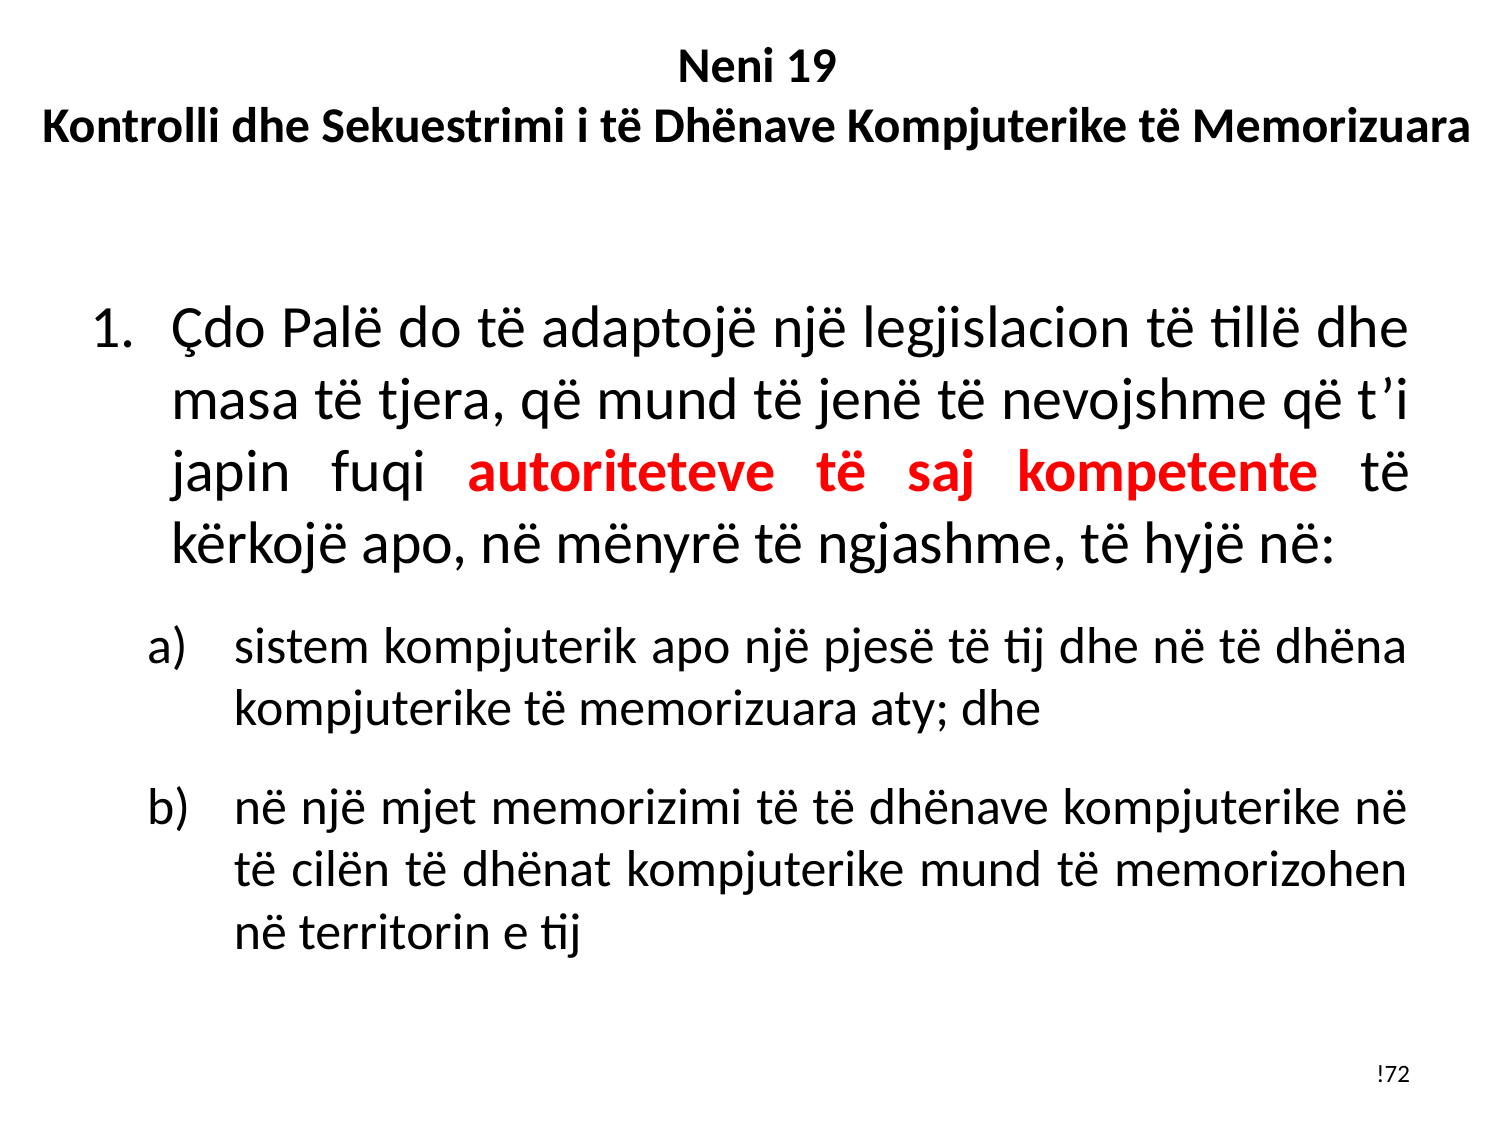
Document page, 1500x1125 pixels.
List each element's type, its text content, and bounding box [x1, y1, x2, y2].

list Çdo Palë do të adaptojë një legjislacion të tillë dhe masa të tjera, që mund të jenë të nevojshme që t’i japin fuqi autoriteteve të saj kompetente të kërkojë apo, në mënyrë të ngjashme, të hyjë në: sistem kompjuterik apo një pjesë të tij dhe në të dhëna kompjuterike të memorizuara aty; dhe në një mjet memorizimi të të dhënave kompjuterike në të cilën të dhënat kompjuterike mund të memorizohen në territorin e tij [74, 279, 1426, 1019]
title Neni 19 Kontrolli dhe Sekuestrimi i të Dhënave Kompjuterike të Memorizuara [14, 0, 1500, 185]
slide_number !72 [1074, 1042, 1425, 1103]
